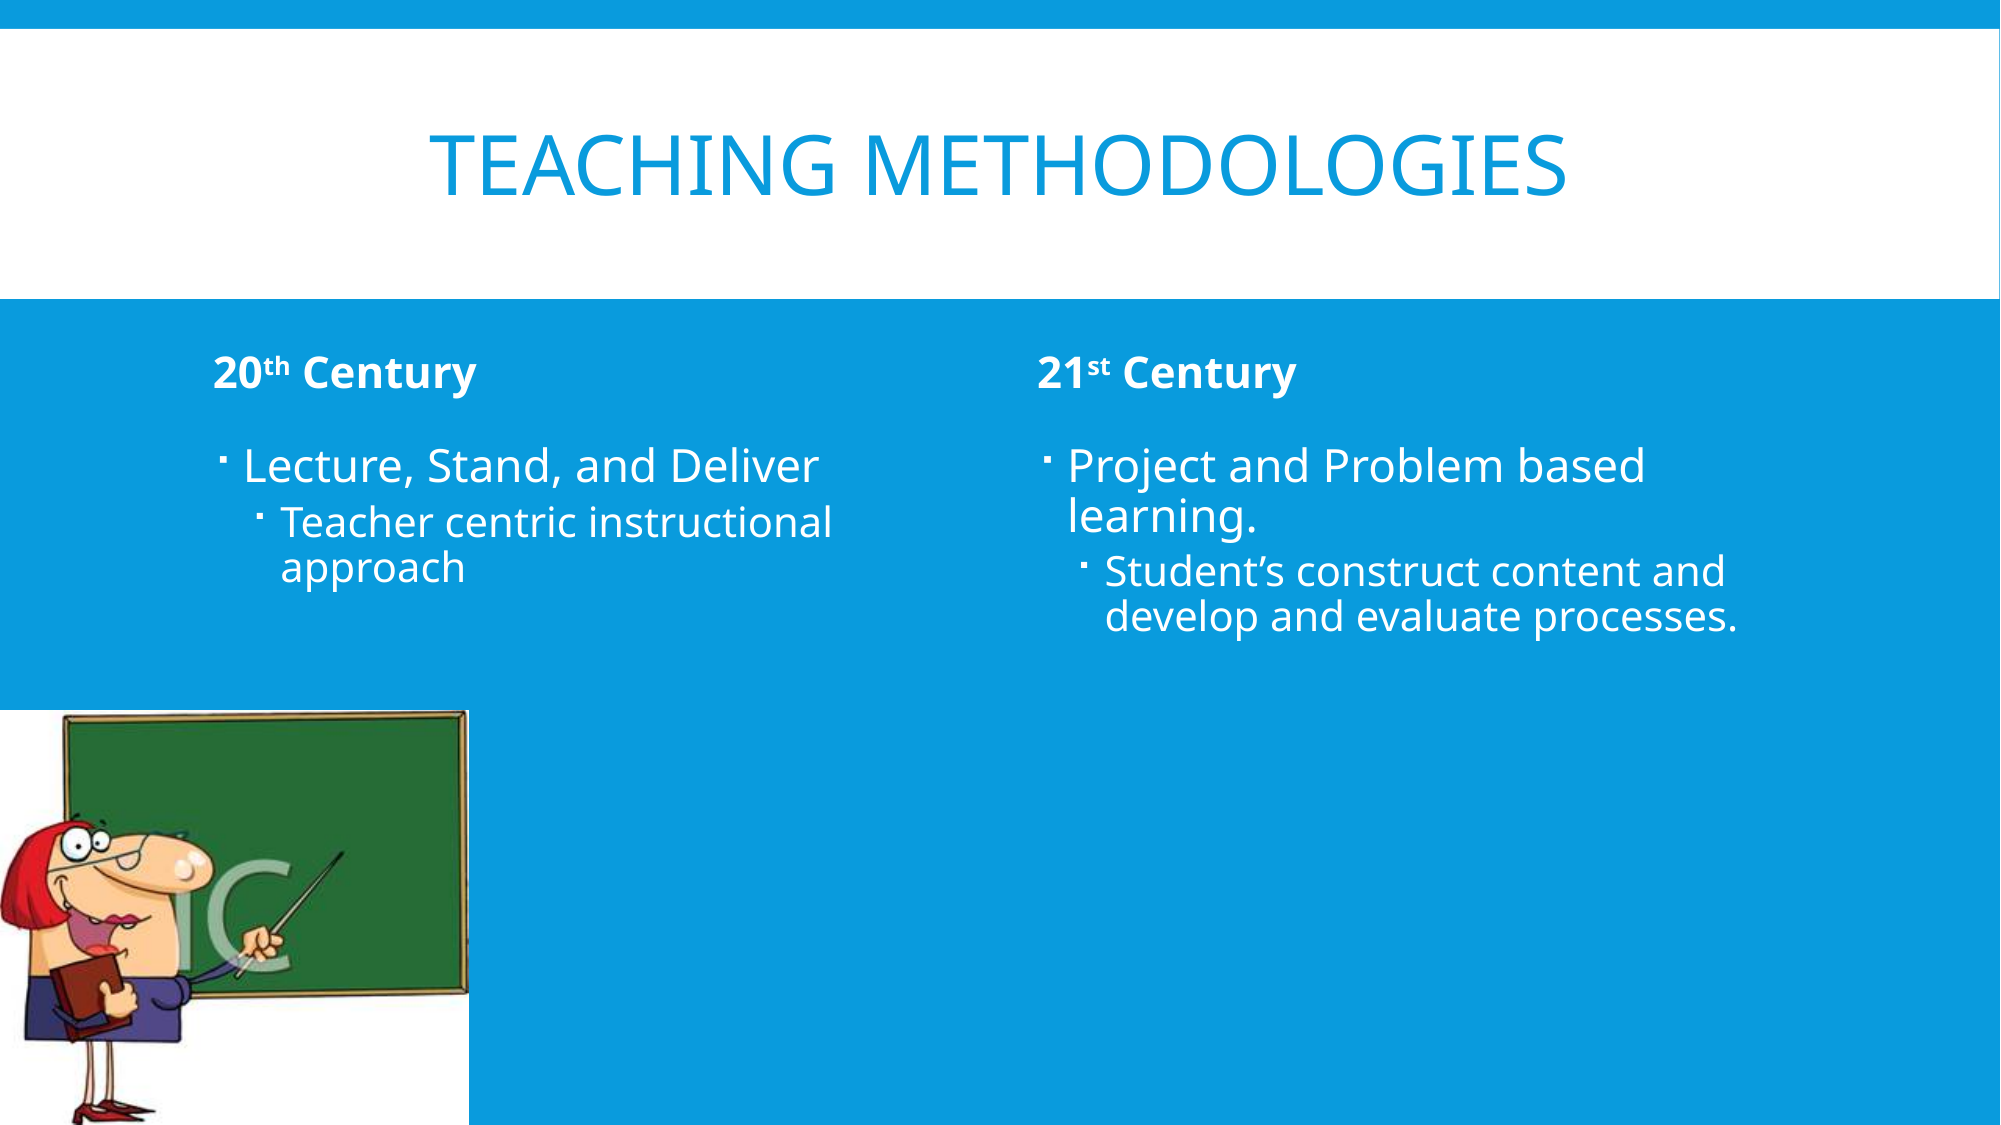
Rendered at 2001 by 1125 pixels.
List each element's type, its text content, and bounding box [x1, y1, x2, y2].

title Teaching methodologies [197, 46, 1803, 295]
list 21st Century [1022, 313, 1803, 435]
picture [0, 711, 468, 1125]
list Lecture, Stand, and Deliver Teacher centric instructional approach [198, 435, 978, 1021]
list 20th Century [198, 313, 978, 435]
list Project and Problem based learning. Student’s construct content and develop and evaluate processes. [1022, 435, 1803, 1021]
